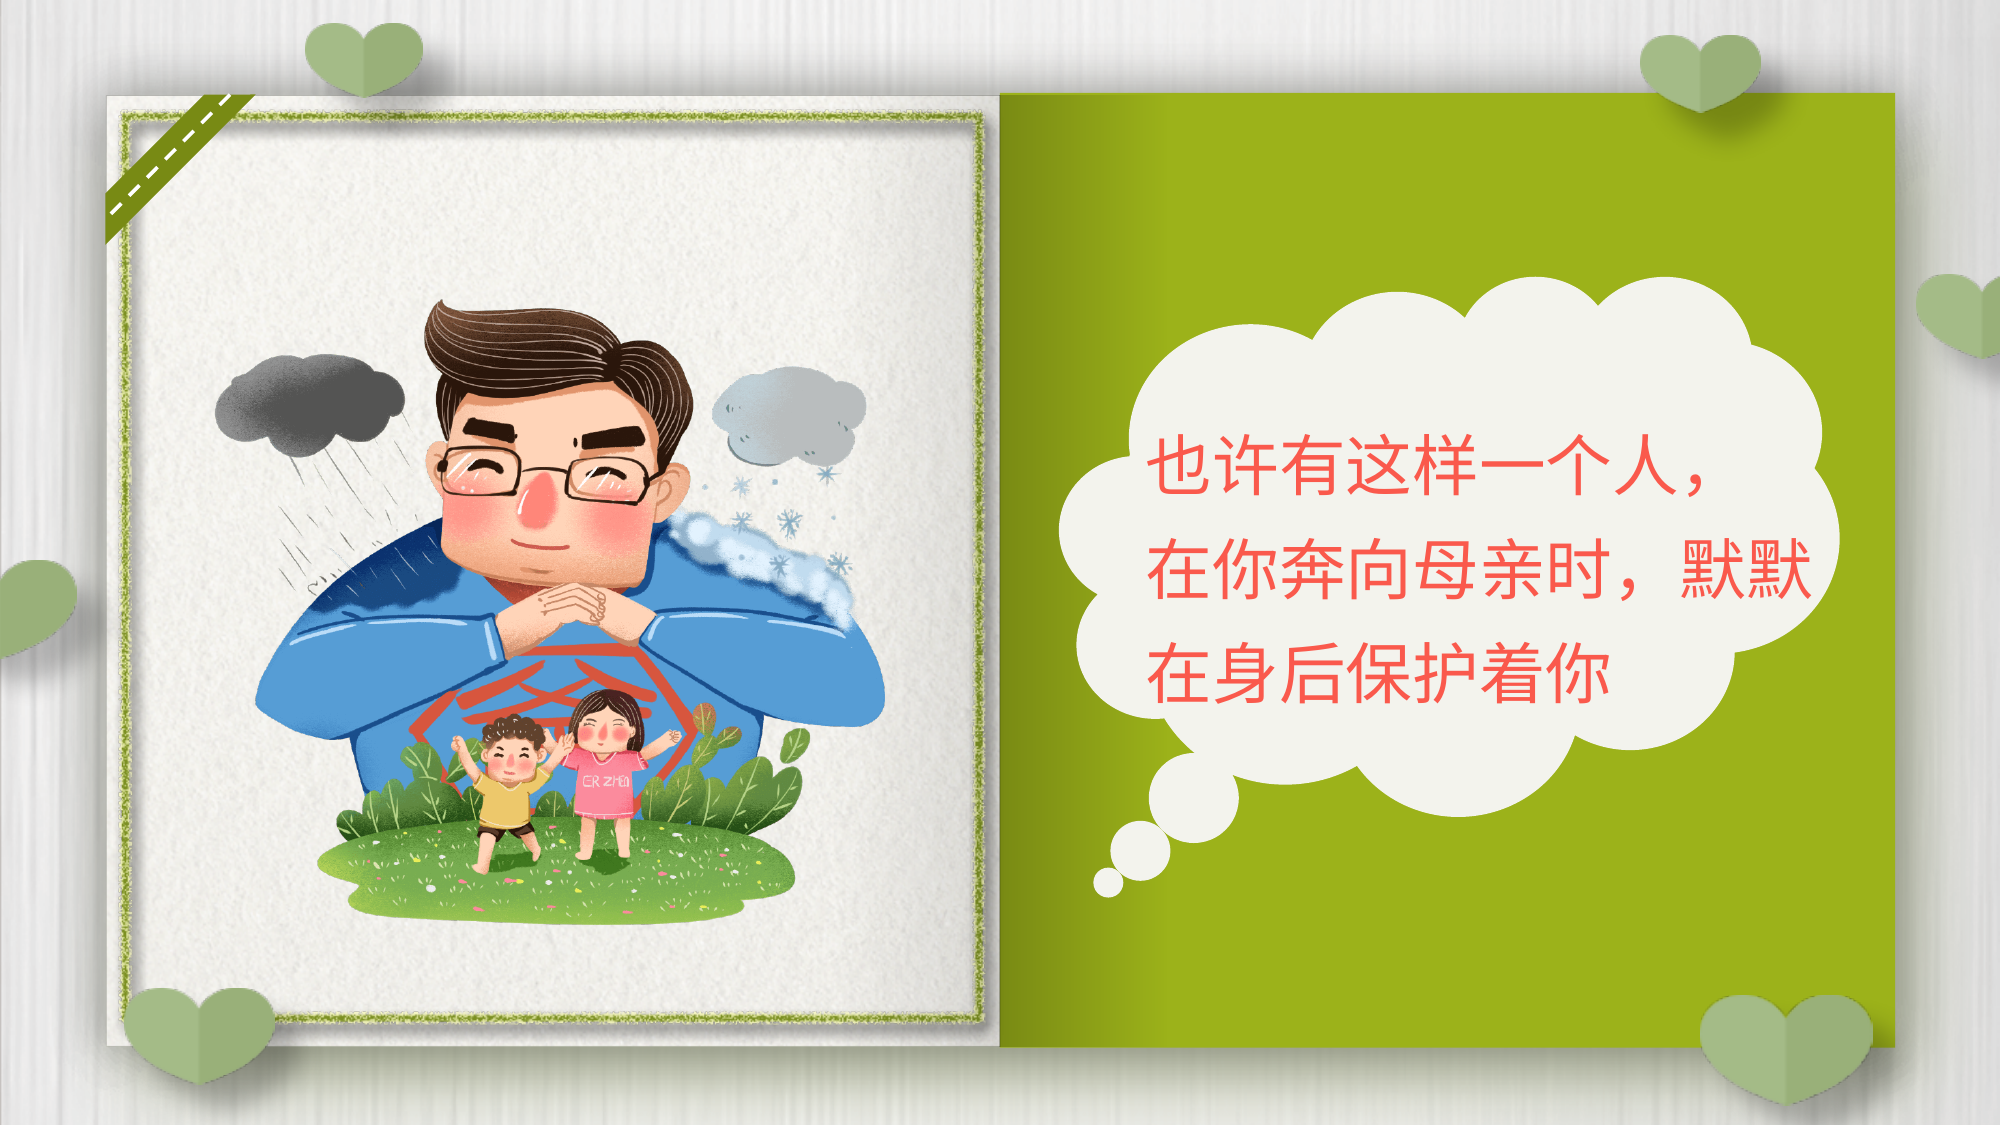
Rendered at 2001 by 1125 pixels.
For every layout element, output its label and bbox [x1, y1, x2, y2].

picture [0, 0, 2001, 1125]
text_box [61, 92, 1896, 1048]
